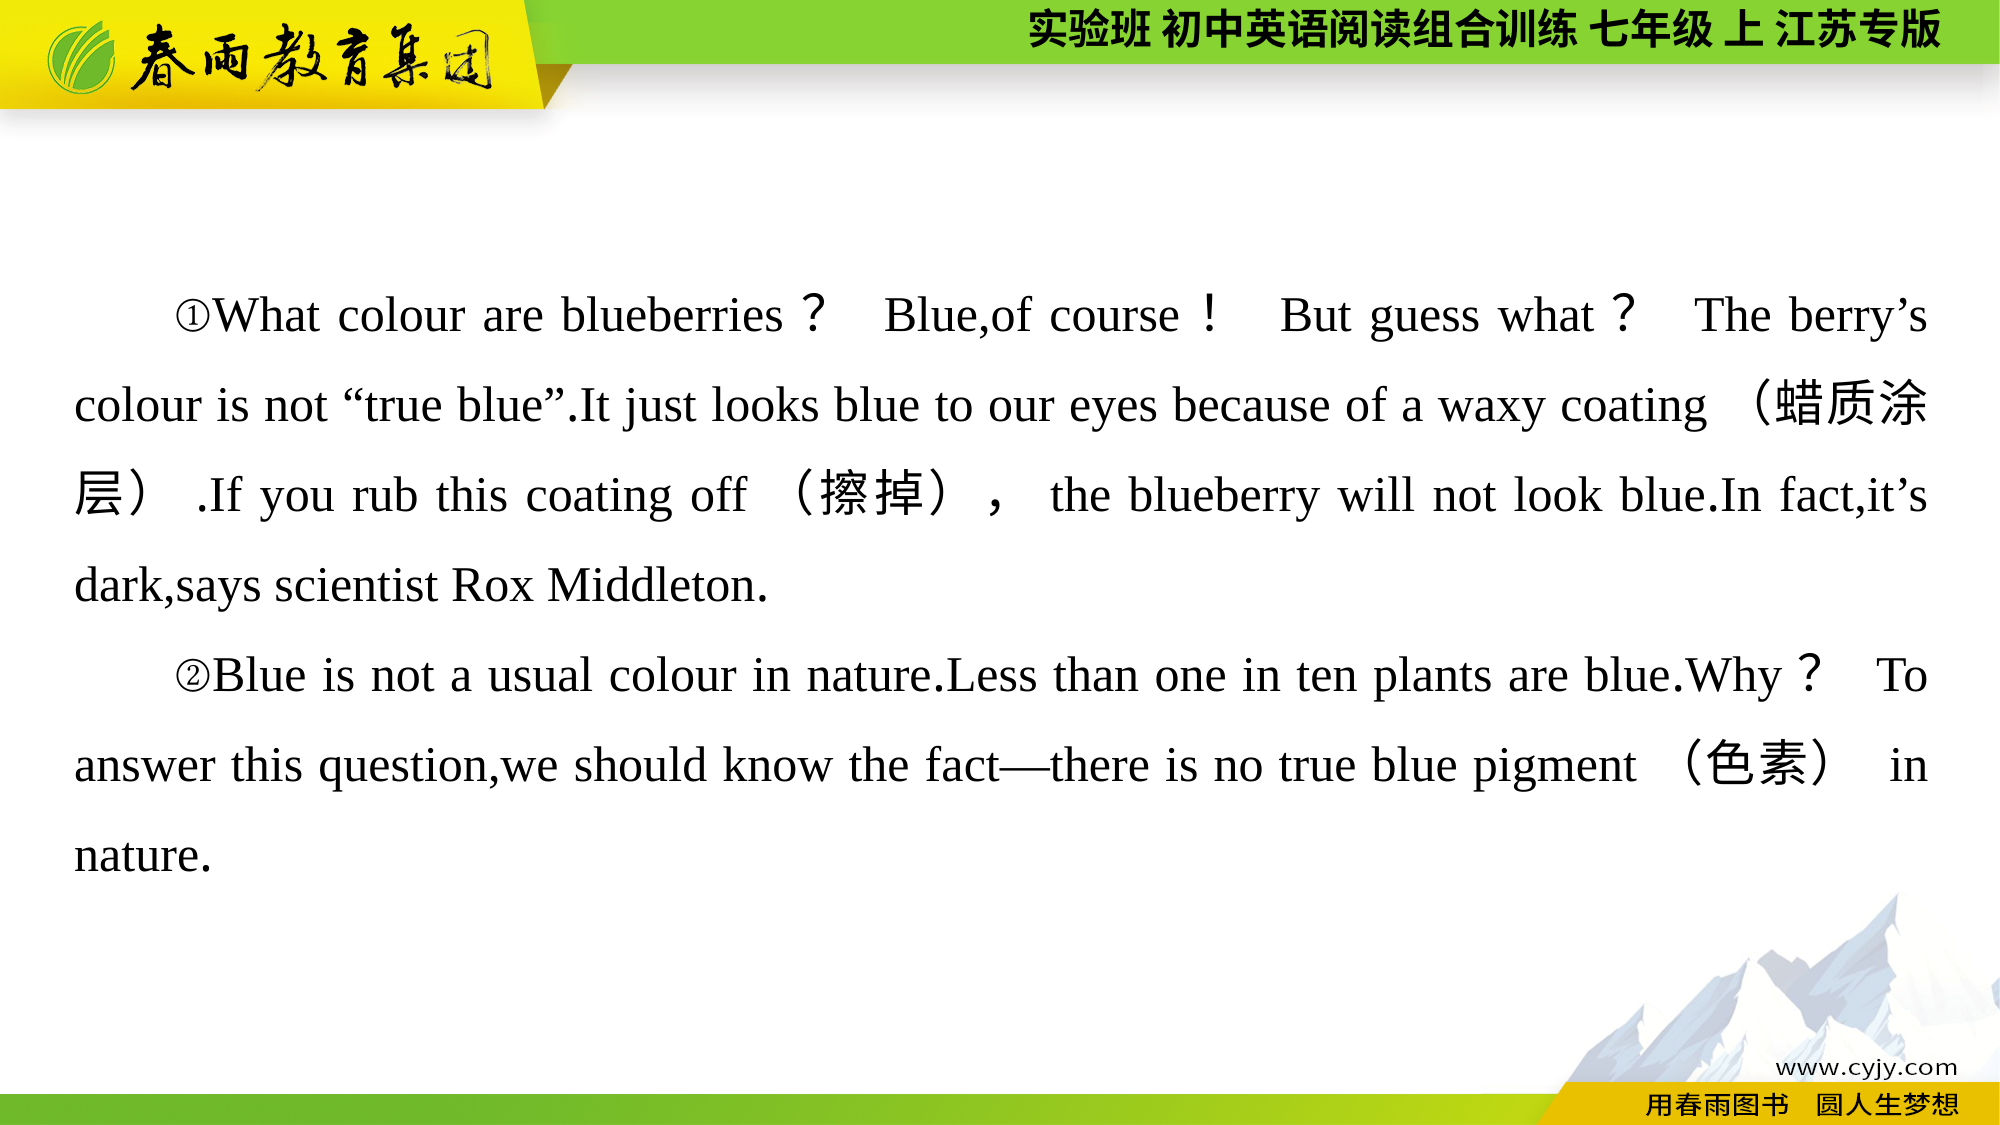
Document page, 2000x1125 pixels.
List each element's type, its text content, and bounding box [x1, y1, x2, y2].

picture [0, 0, 2000, 1125]
list ①What colour are blueberries？ Blue,of course！ But guess what？ The berry’s colour is not “true blue”.It just looks blue to our eyes because of a waxy coating（蜡质涂层）.If you rub this coating off（擦掉），the blueberry will not look blue.In fact,it’s dark,says scientist Rox Middleton. ②Blue is not a usual colour in nature.Less than one in ten plants are blue.Why？ To answer this question,we should know the fact—there is no true blue pigment（色素） in nature. [59, 243, 1944, 895]
